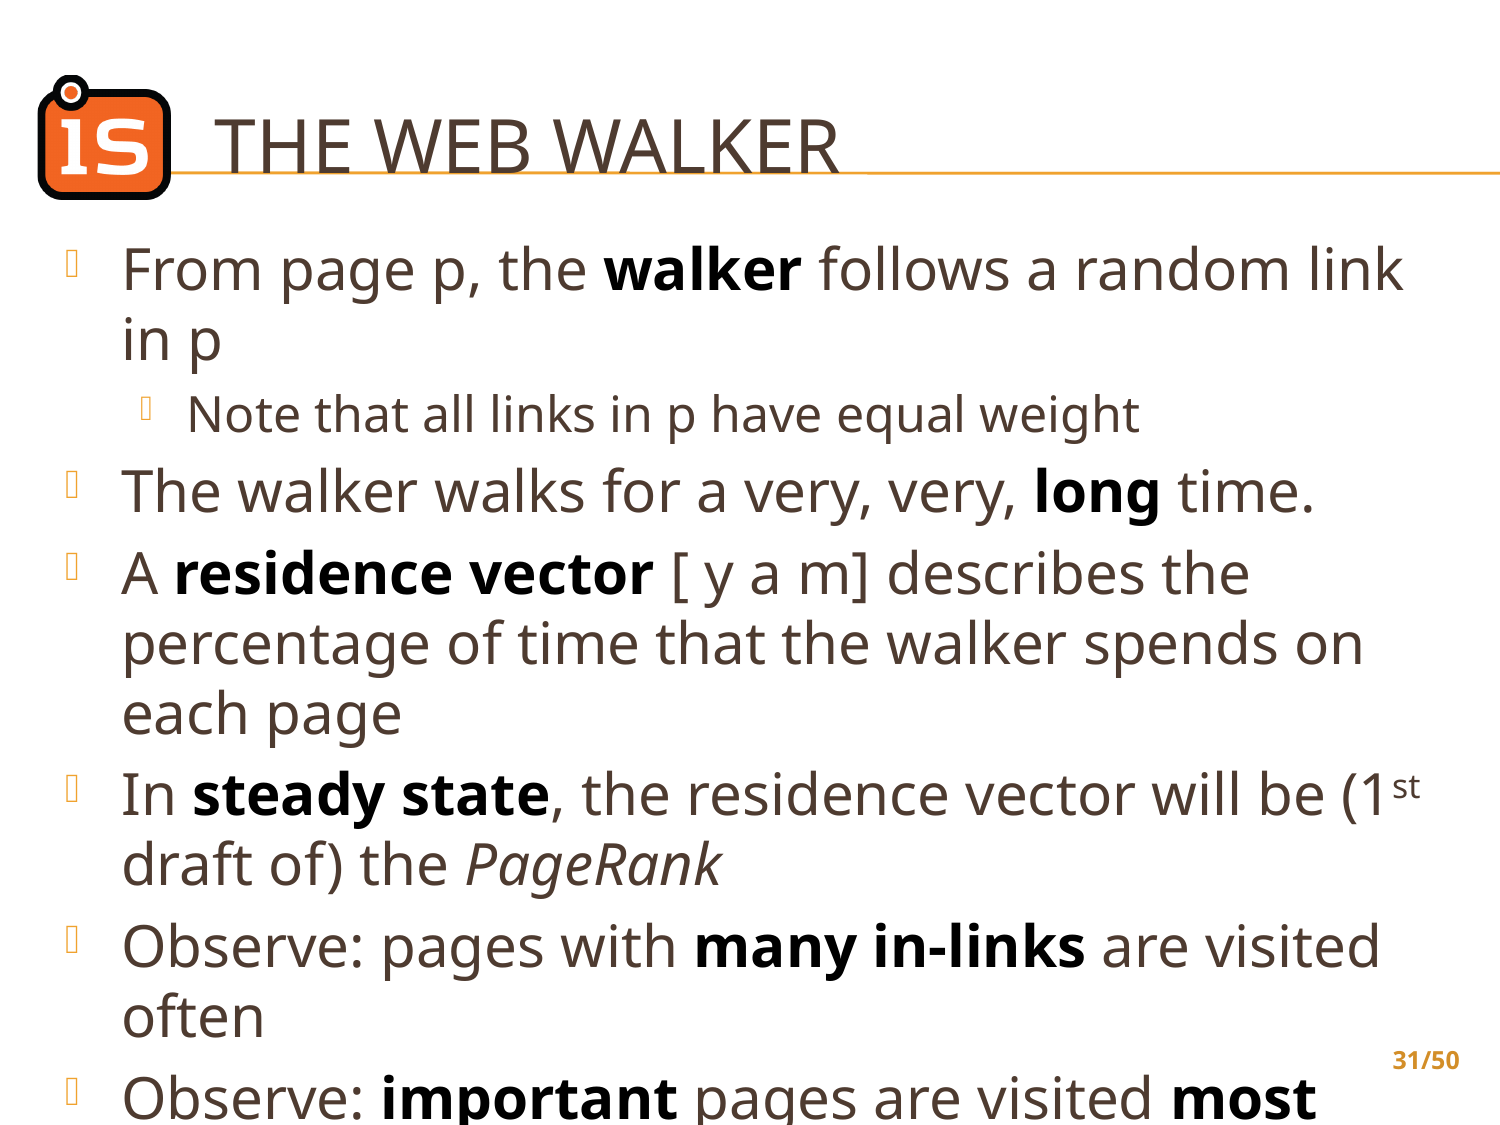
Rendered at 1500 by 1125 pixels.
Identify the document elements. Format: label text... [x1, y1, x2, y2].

picture [37, 75, 171, 200]
list From page p, the walker follows a random link in p Note that all links in p have equal weight The walker walks for a very, very, long time. A residence vector [ y a m] describes the percentage of time that the walker spends on each page In steady state, the residence vector will be (1st draft of) the PageRank Observe: pages with many in-links are visited often Observe: important pages are visited most often [49, 224, 1476, 1013]
slide_number 31/50 [1350, 1037, 1475, 1079]
title The Web Walker [200, 75, 1475, 213]
